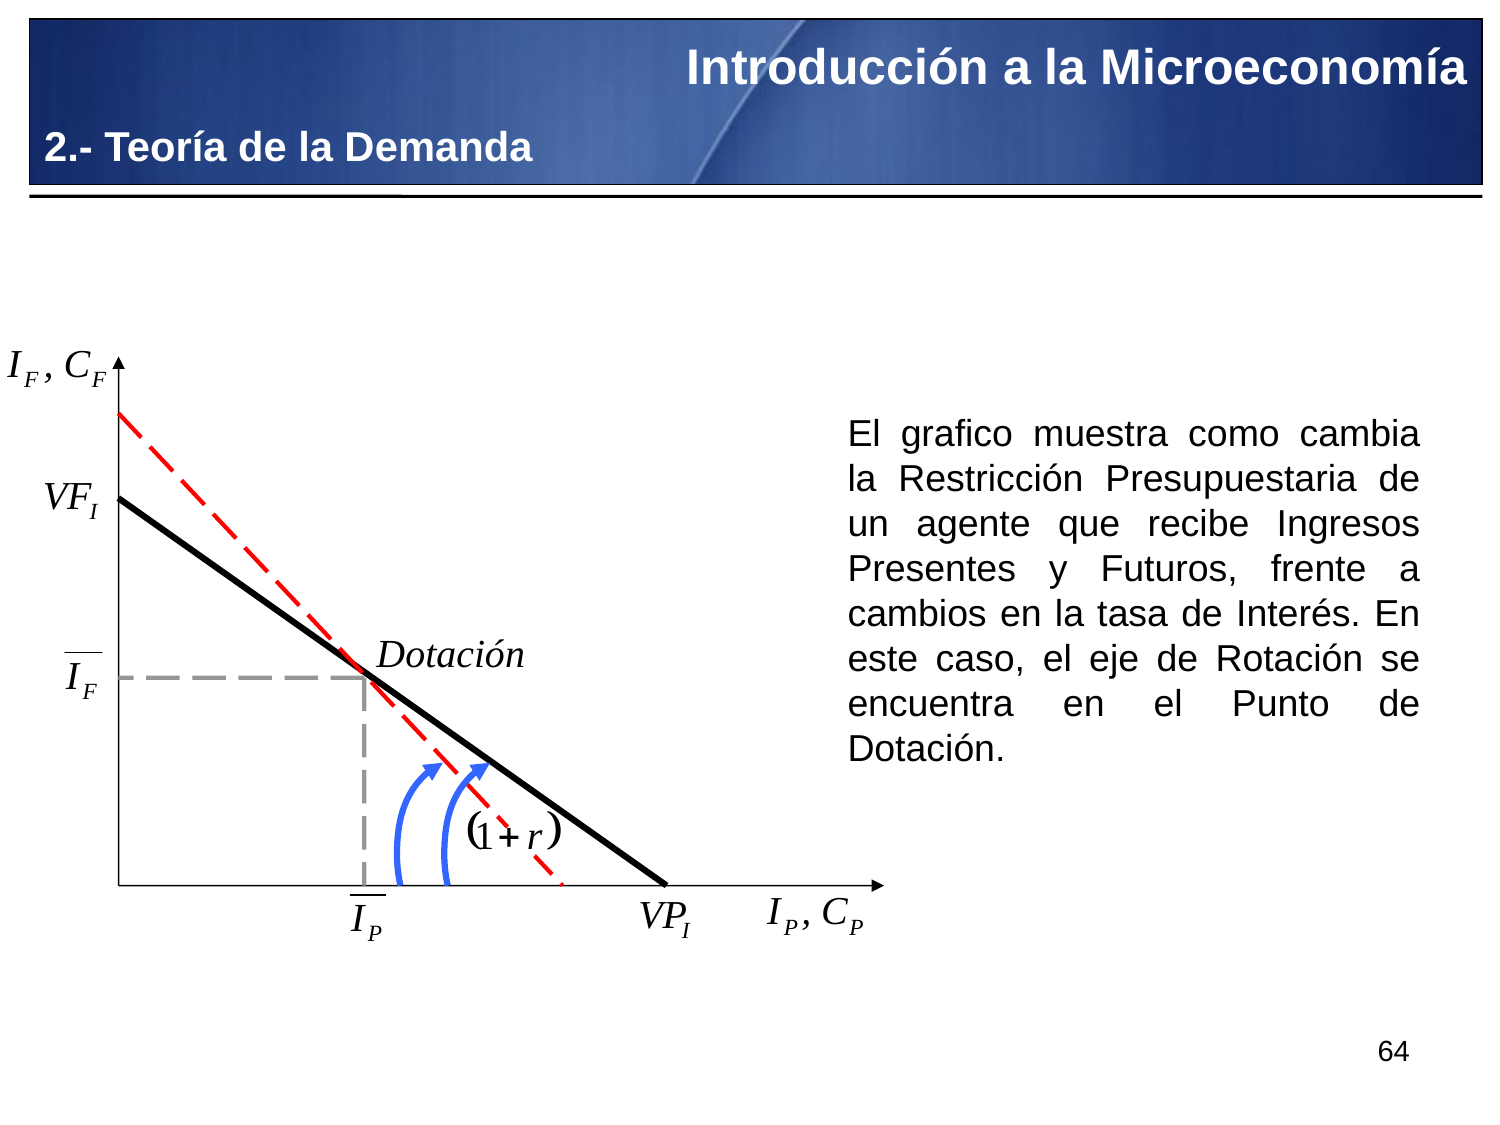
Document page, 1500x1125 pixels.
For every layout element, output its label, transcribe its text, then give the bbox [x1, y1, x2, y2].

text_box El grafico muestra como cambia la Restricción Presupuestaria de un agente que recibe Ingresos Presentes y Futuros, frente a cambios en la tasa de Interés. En este caso, el eje de Rotación se encuentra en el Punto de Dotación. [889, 401, 1436, 777]
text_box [0, 337, 885, 949]
text_box [29, 19, 1483, 185]
text_box Introducción a la Microeconomía [608, 26, 1483, 102]
slide_number 64 [1074, 1024, 1426, 1103]
text_box 2.- Teoría de la Demanda [29, 112, 585, 178]
